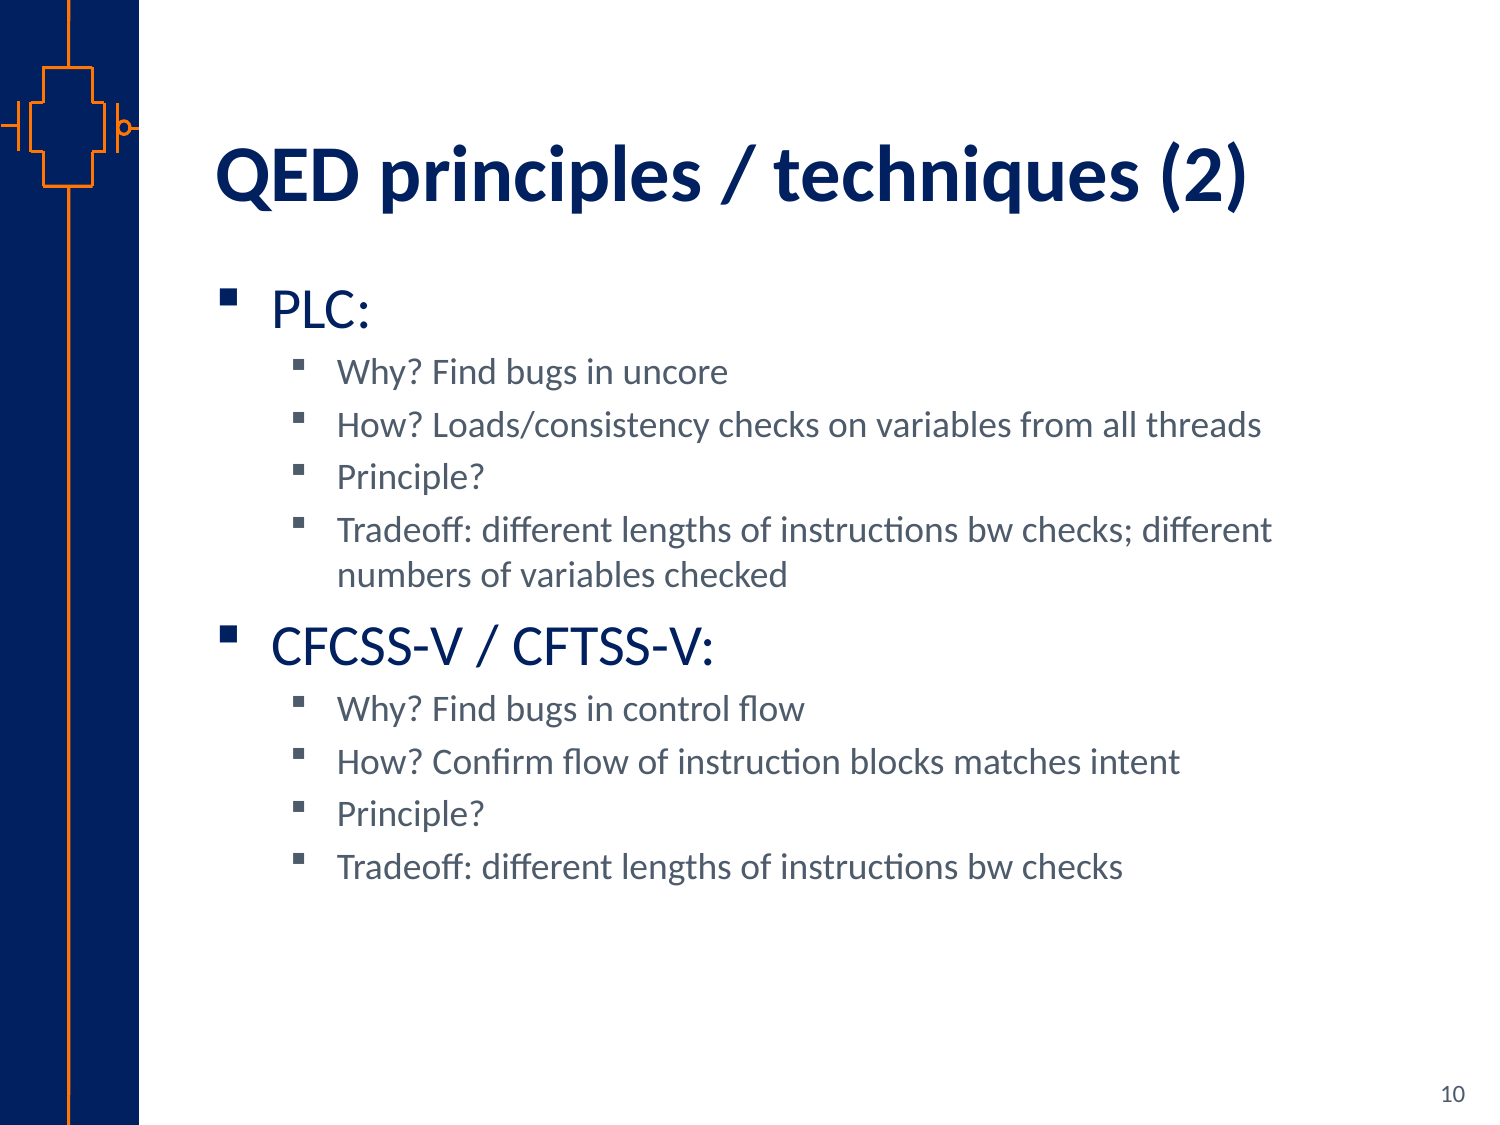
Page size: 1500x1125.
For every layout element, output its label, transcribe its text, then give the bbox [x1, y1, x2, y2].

list PLC: Why? Find bugs in uncore How? Loads/consistency checks on variables from all threads Principle? Tradeoff: different lengths of instructions bw checks; different numbers of variables checked CFCSS-V / CFTSS-V: Why? Find bugs in control flow How? Confirm flow of instruction blocks matches intent Principle? Tradeoff: different lengths of instructions bw checks [200, 262, 1425, 988]
slide_number 10 [1425, 1062, 1488, 1123]
title QED principles / techniques (2) [200, 37, 1388, 225]
